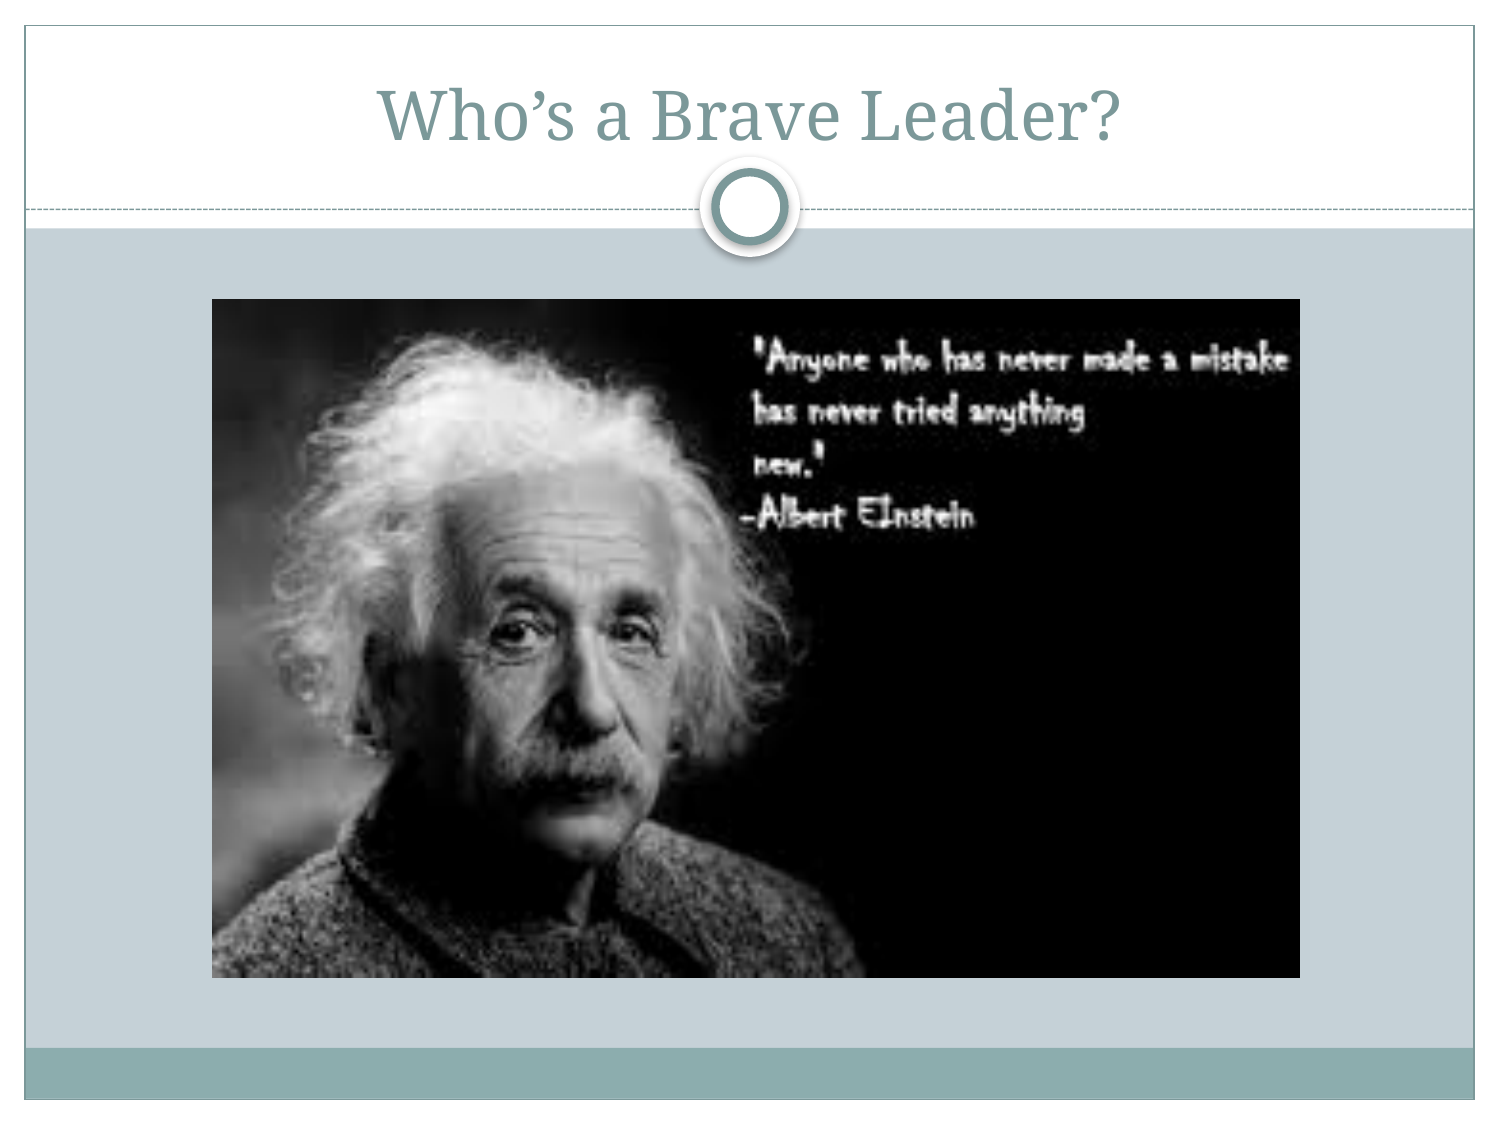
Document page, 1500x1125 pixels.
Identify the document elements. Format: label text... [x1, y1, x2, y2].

title Who’s a Brave Leader? [49, 37, 1450, 162]
picture [212, 299, 1301, 978]
